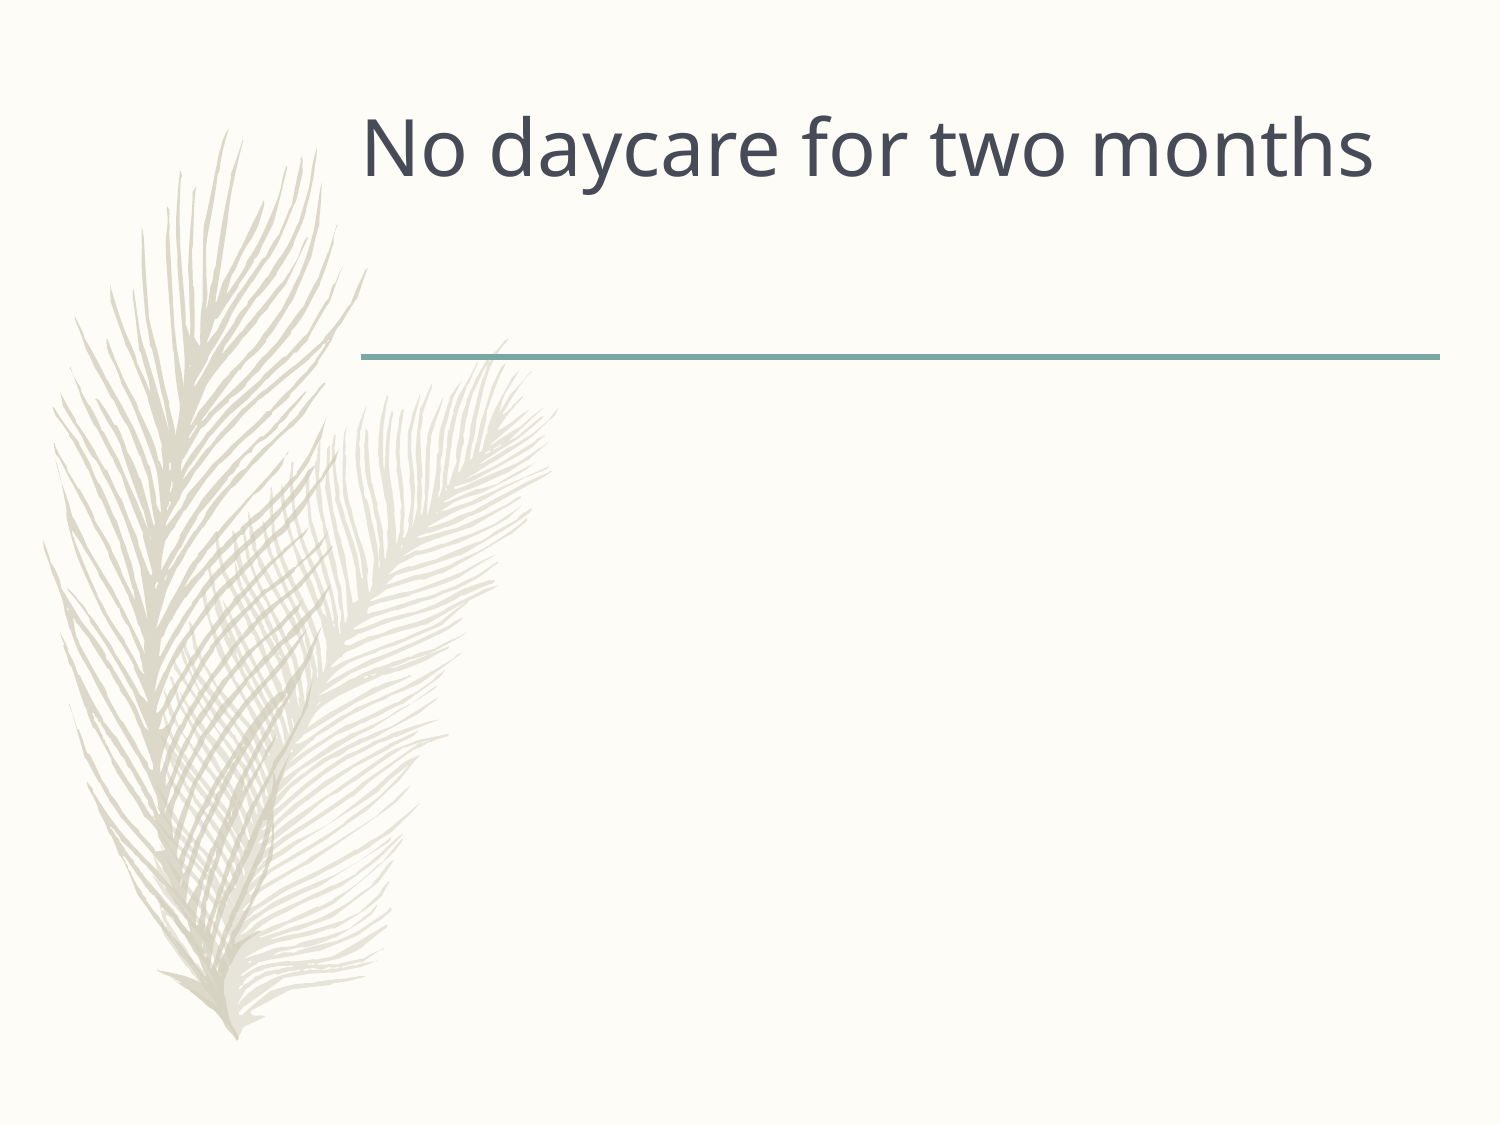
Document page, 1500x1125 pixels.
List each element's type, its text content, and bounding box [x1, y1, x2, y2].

title No daycare for two months [345, 93, 1440, 350]
